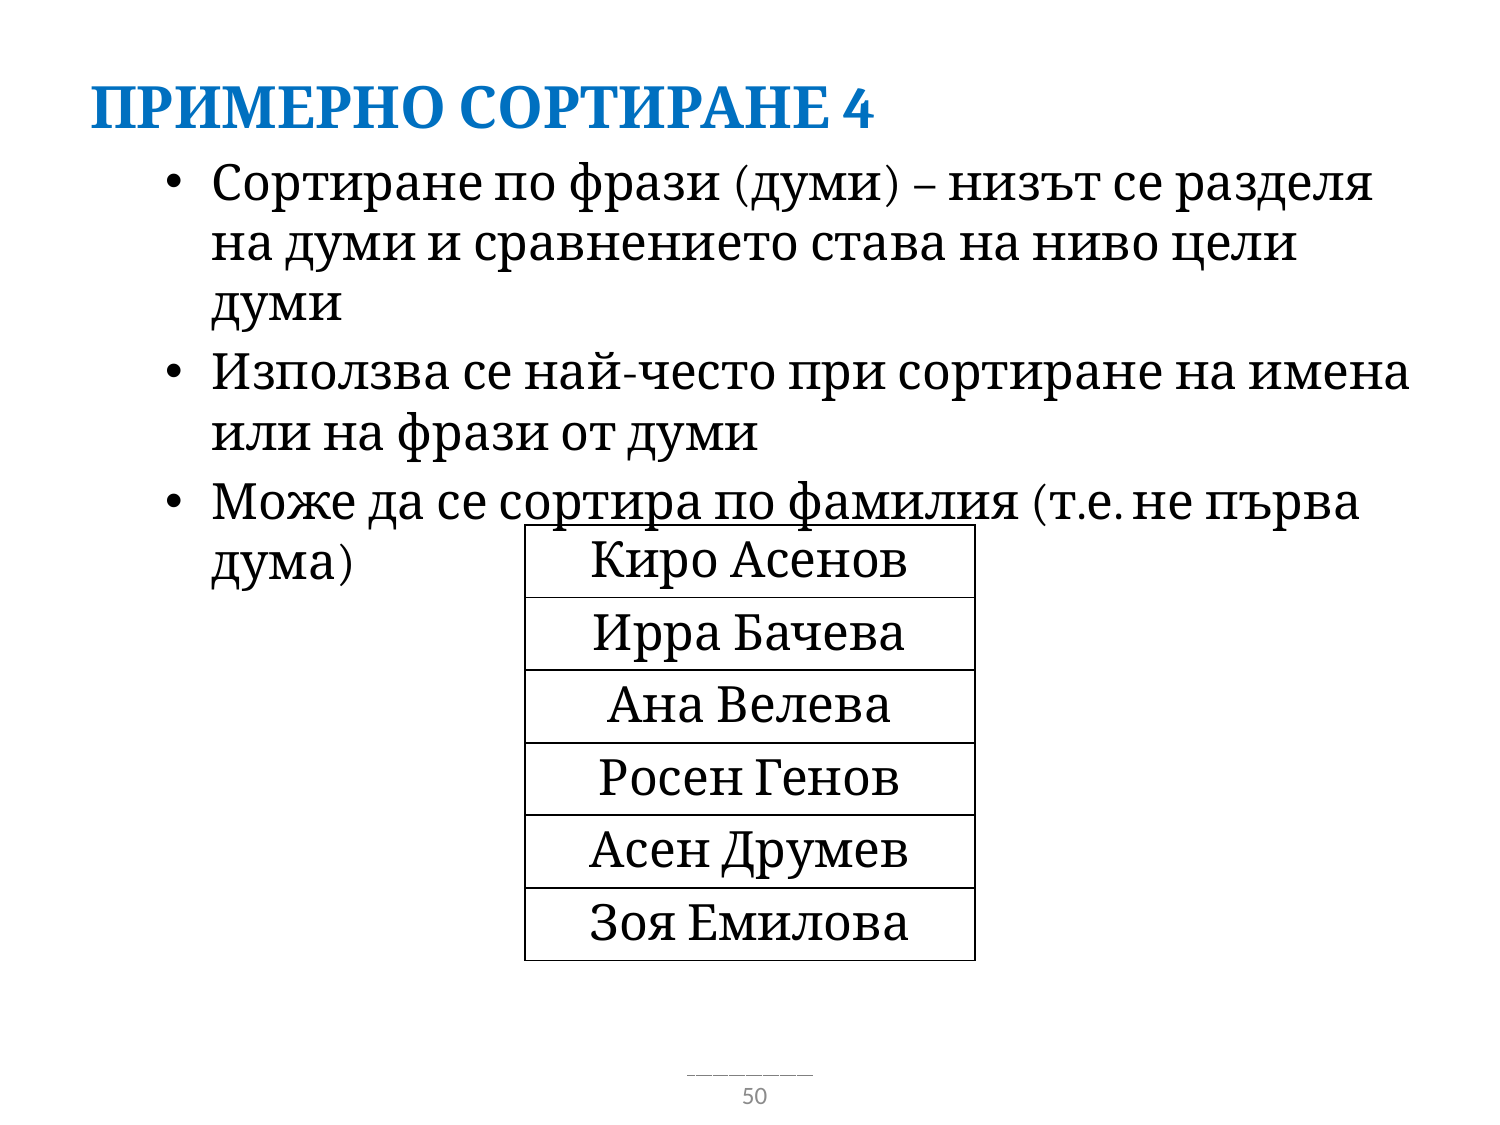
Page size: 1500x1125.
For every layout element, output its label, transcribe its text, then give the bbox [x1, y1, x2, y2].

list Примерно сортиране 4 Сортиране по фрази (думи) – низът се разделя на думи и сравнението става на ниво цели думи Използва се най-често при сортиране на имена или на фрази от думи Може да се сортира по фамилия (т.е. не първа дума) [75, 62, 1450, 1063]
table_cell Зоя Емилова [526, 889, 974, 960]
table_cell Ирра Бачева [526, 598, 974, 669]
table_header Киро Асенов [526, 526, 974, 597]
table_cell Ана Велева [526, 671, 974, 742]
slide_number 50 [579, 1065, 930, 1125]
table_cell Асен Друмев [526, 816, 974, 887]
table_cell Росен Генов [526, 744, 974, 814]
